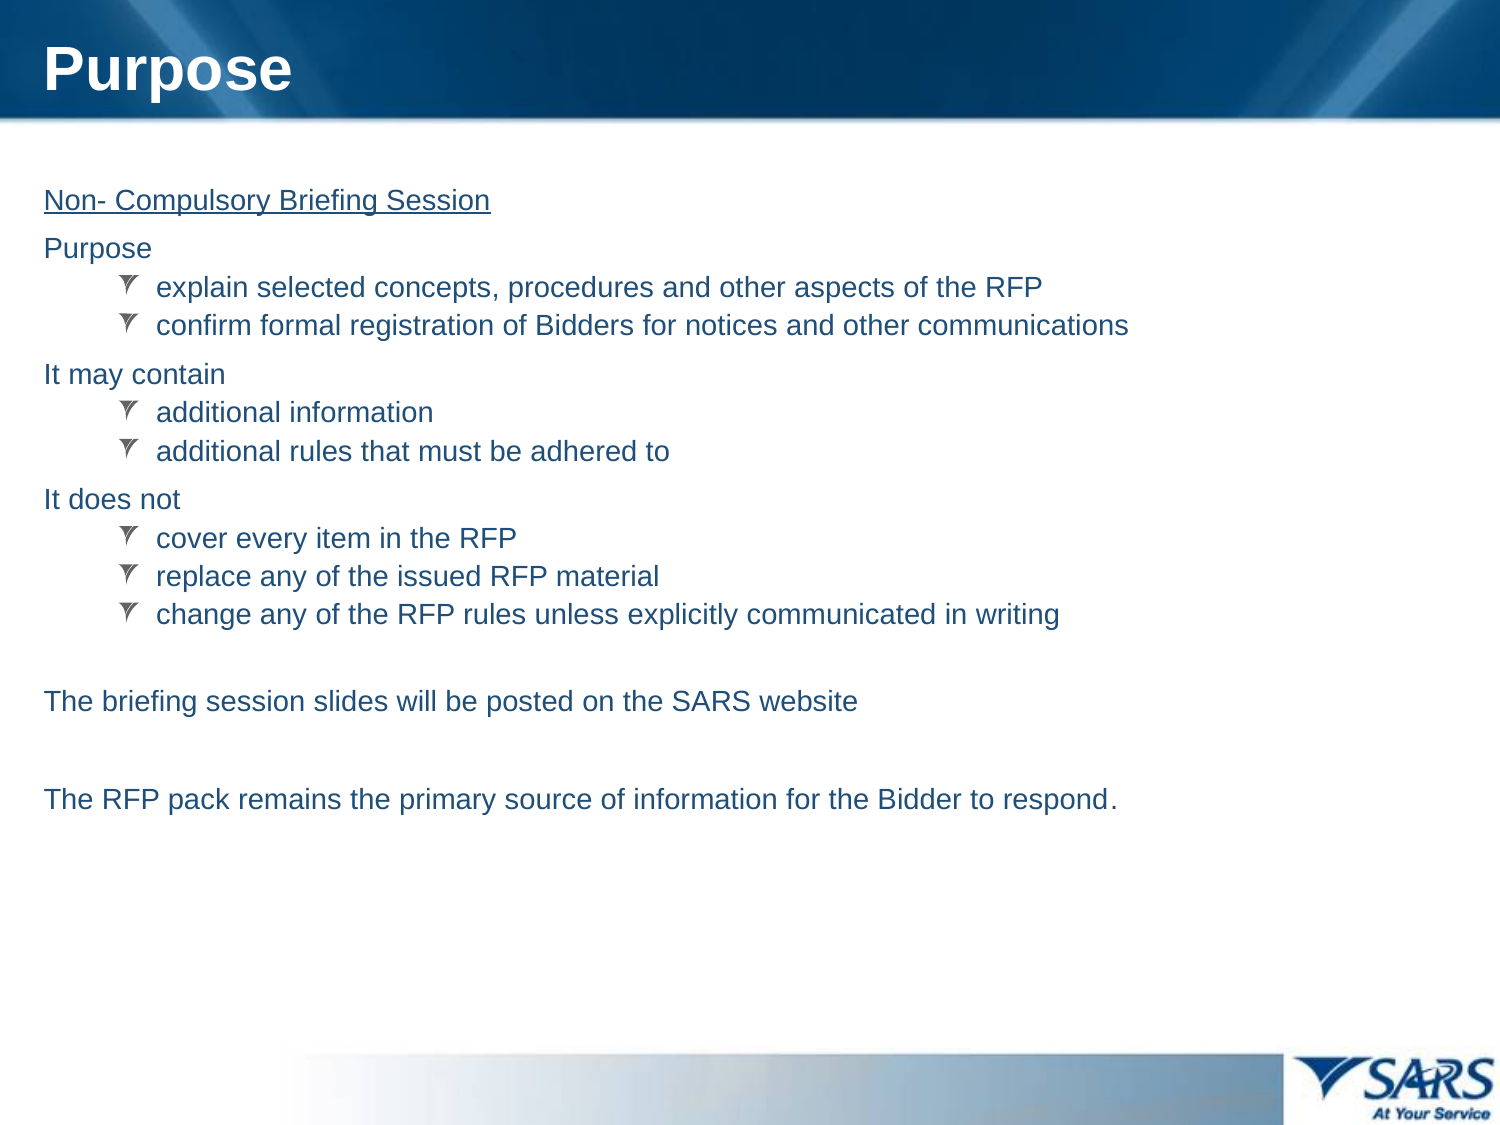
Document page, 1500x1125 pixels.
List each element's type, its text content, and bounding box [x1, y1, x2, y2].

picture [0, 0, 1500, 1125]
title Purpose [28, 28, 1118, 118]
list Non- Compulsory Briefing Session Purpose explain selected concepts, procedures and other aspects of the RFP confirm formal registration of Bidders for notices and other communications It may contain additional information additional rules that must be adhered to It does not cover every item in the RFP replace any of the issued RFP material change any of the RFP rules unless explicitly communicated in writing The briefing session slides will be posted on the SARS website The RFP pack remains the primary source of information for the Bidder to respond. [28, 180, 1362, 854]
